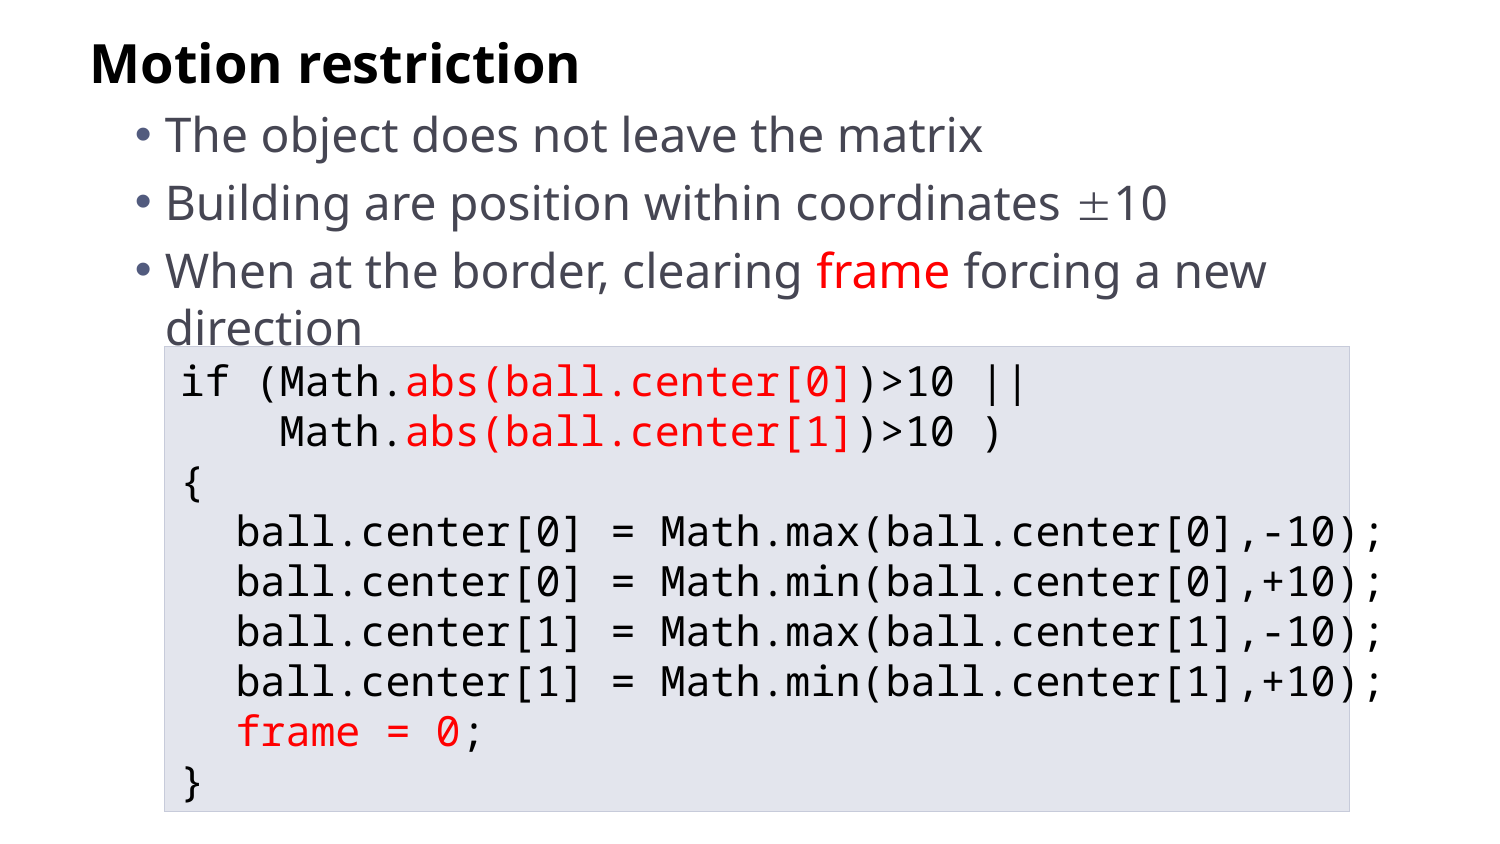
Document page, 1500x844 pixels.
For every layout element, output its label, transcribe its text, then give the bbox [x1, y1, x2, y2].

list Motion restriction The object does not leave the matrix Building are position within coordinates 10 When at the border, clearing frame forcing a new direction [75, 21, 1475, 835]
text_box if (Math.abs(ball.center[0])>10 || Math.abs(ball.center[1])>10 ) { ball.center[0] = Math.max(ball.center[0],-10); ball.center[0] = Math.min(ball.center[0],+10); ball.center[1] = Math.max(ball.center[1],-10); ball.center[1] = Math.min(ball.center[1],+10); frame = 0; } [164, 346, 1350, 812]
